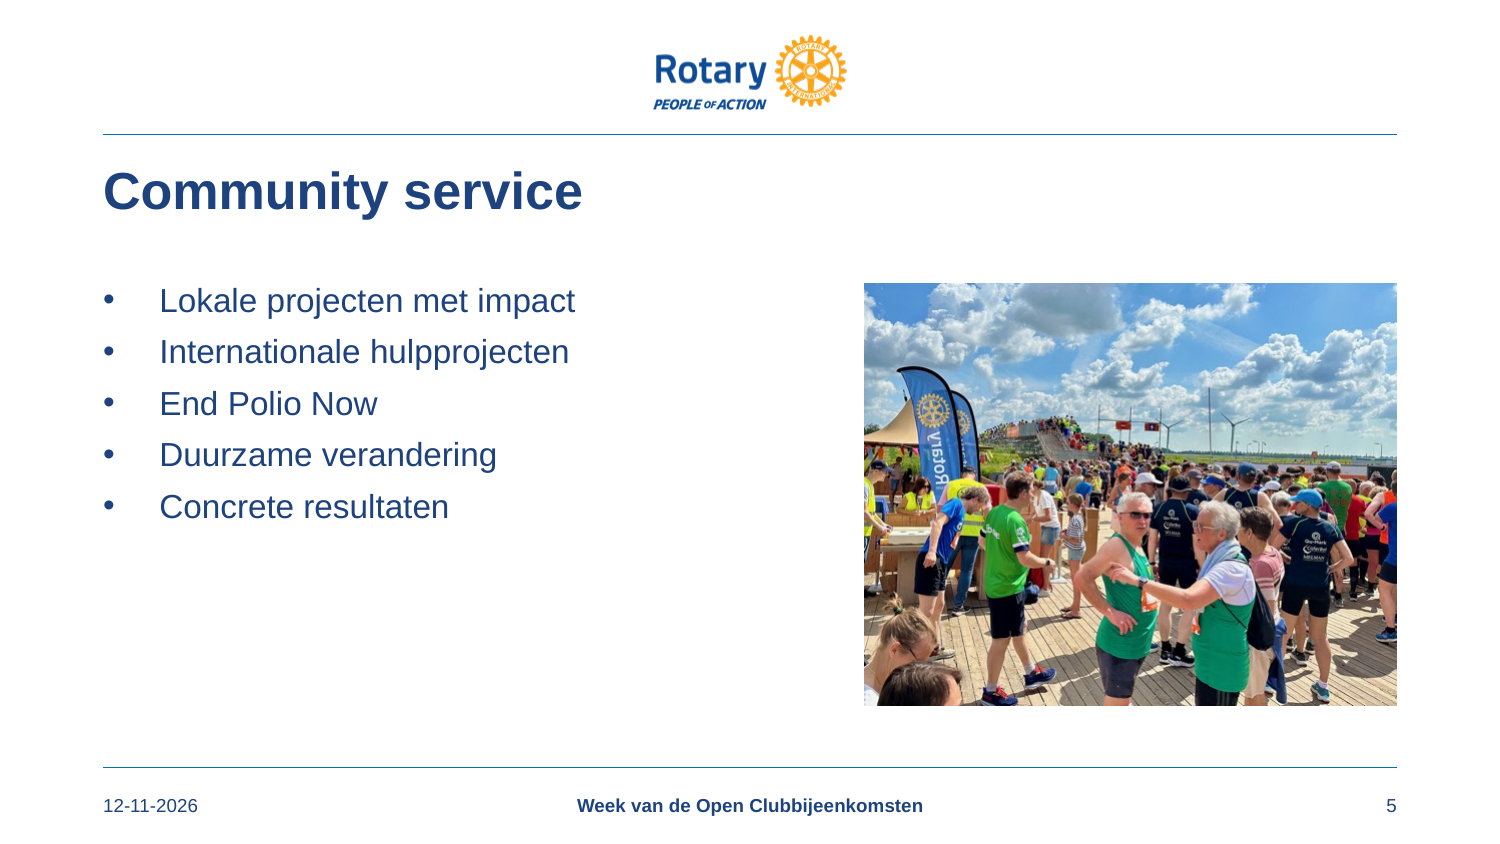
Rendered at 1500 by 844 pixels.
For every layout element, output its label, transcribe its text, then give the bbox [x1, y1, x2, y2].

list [864, 283, 1397, 706]
picture [653, 35, 847, 110]
slide_number 5 [1059, 782, 1397, 827]
title Community service [103, 164, 1397, 264]
footer Week van de Open Clubbijeenkomsten [496, 782, 1004, 827]
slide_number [103, 782, 441, 827]
list Lokale projecten met impact Internationale hulpprojecten End Polio Now Duurzame verandering Concrete resultaten [103, 283, 846, 729]
